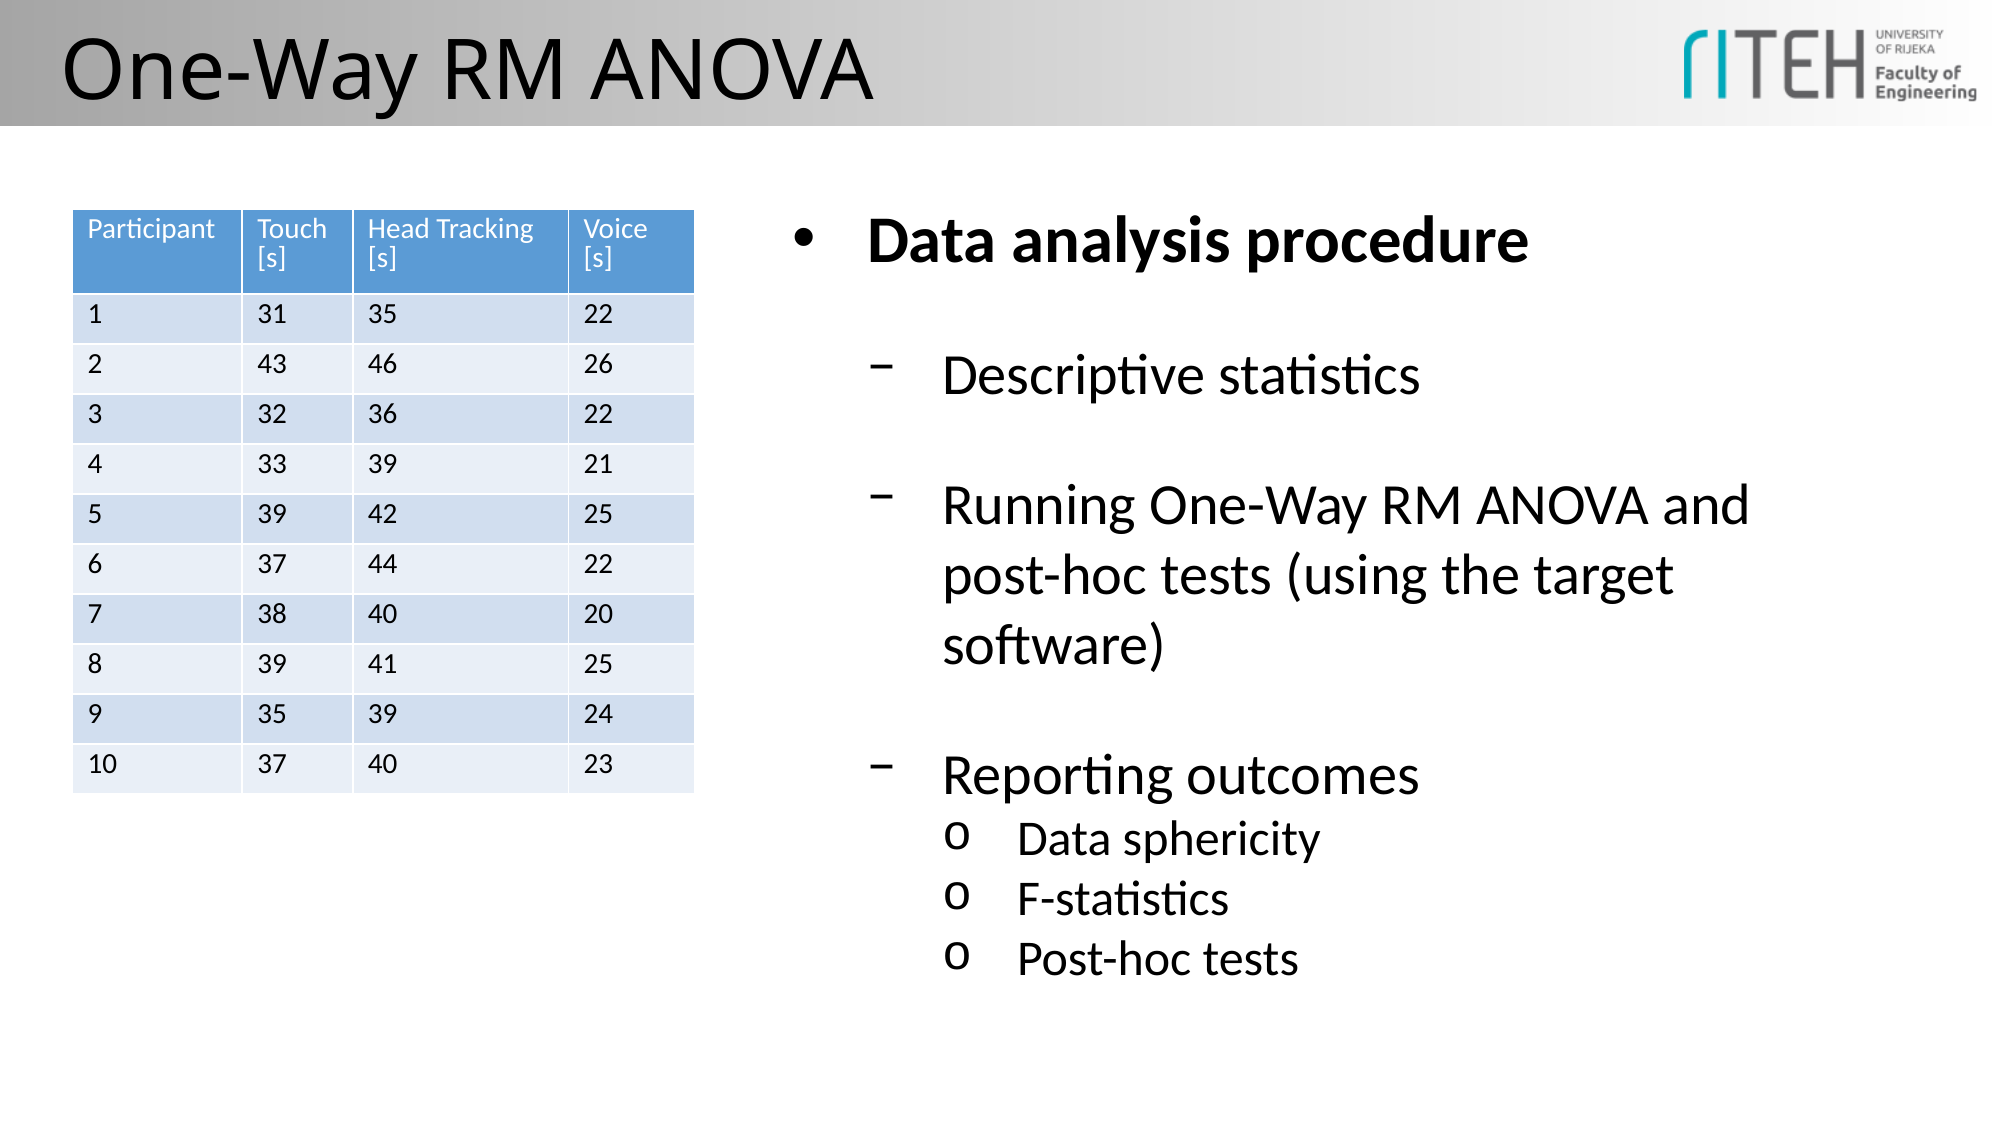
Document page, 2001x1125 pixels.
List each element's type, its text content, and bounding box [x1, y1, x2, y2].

table_cell 6 [73, 545, 241, 593]
table_cell 25 [569, 645, 694, 693]
table_cell 26 [569, 345, 694, 393]
table_cell 37 [243, 745, 352, 793]
title One-Way RM ANOVA [45, 20, 1601, 126]
table_cell 38 [243, 595, 352, 643]
table_cell 1 [73, 295, 241, 343]
table_cell 35 [354, 295, 568, 343]
table_cell 32 [243, 395, 352, 443]
table_cell 41 [354, 645, 568, 693]
table_cell 9 [73, 695, 241, 743]
table_header Participant [73, 210, 241, 293]
table_cell 2 [73, 345, 241, 393]
picture [1683, 20, 1977, 107]
table_cell 21 [569, 445, 694, 493]
table_cell 5 [73, 495, 241, 543]
table_cell 3 [73, 395, 241, 443]
table_cell 39 [354, 695, 568, 743]
table_cell 31 [243, 295, 352, 343]
table_cell 40 [354, 595, 568, 643]
table_cell 39 [243, 645, 352, 693]
table_cell 22 [569, 395, 694, 443]
table_cell 39 [354, 445, 568, 493]
table_cell 44 [354, 545, 568, 593]
table_cell 22 [569, 295, 694, 343]
text_box [0, 0, 2000, 127]
table_cell 40 [354, 745, 568, 793]
table_header Head Tracking [s] [354, 210, 568, 293]
table_cell 8 [73, 645, 241, 693]
table_cell 36 [354, 395, 568, 443]
table_header Voice [s] [569, 210, 694, 293]
table_cell 22 [569, 545, 694, 593]
table_cell 25 [569, 495, 694, 543]
table_cell 24 [569, 695, 694, 743]
table_cell 10 [73, 745, 241, 793]
table_cell 46 [354, 345, 568, 393]
table_header Touch [s] [243, 210, 352, 293]
table_cell 42 [354, 495, 568, 543]
table_cell 20 [569, 595, 694, 643]
table_cell 4 [73, 445, 241, 493]
table_cell 43 [243, 345, 352, 393]
table_cell 37 [243, 545, 352, 593]
text_box Data analysis procedure Descriptive statistics Running One-Way RM ANOVA and post-hoc tests (using the target software) Reporting outcomes Data sphericity F-statistics Post-hoc tests [777, 188, 1781, 994]
table_cell 23 [569, 745, 694, 793]
table_cell 33 [243, 445, 352, 493]
table_cell 7 [73, 595, 241, 643]
table_cell 35 [243, 695, 352, 743]
table_cell 39 [243, 495, 352, 543]
